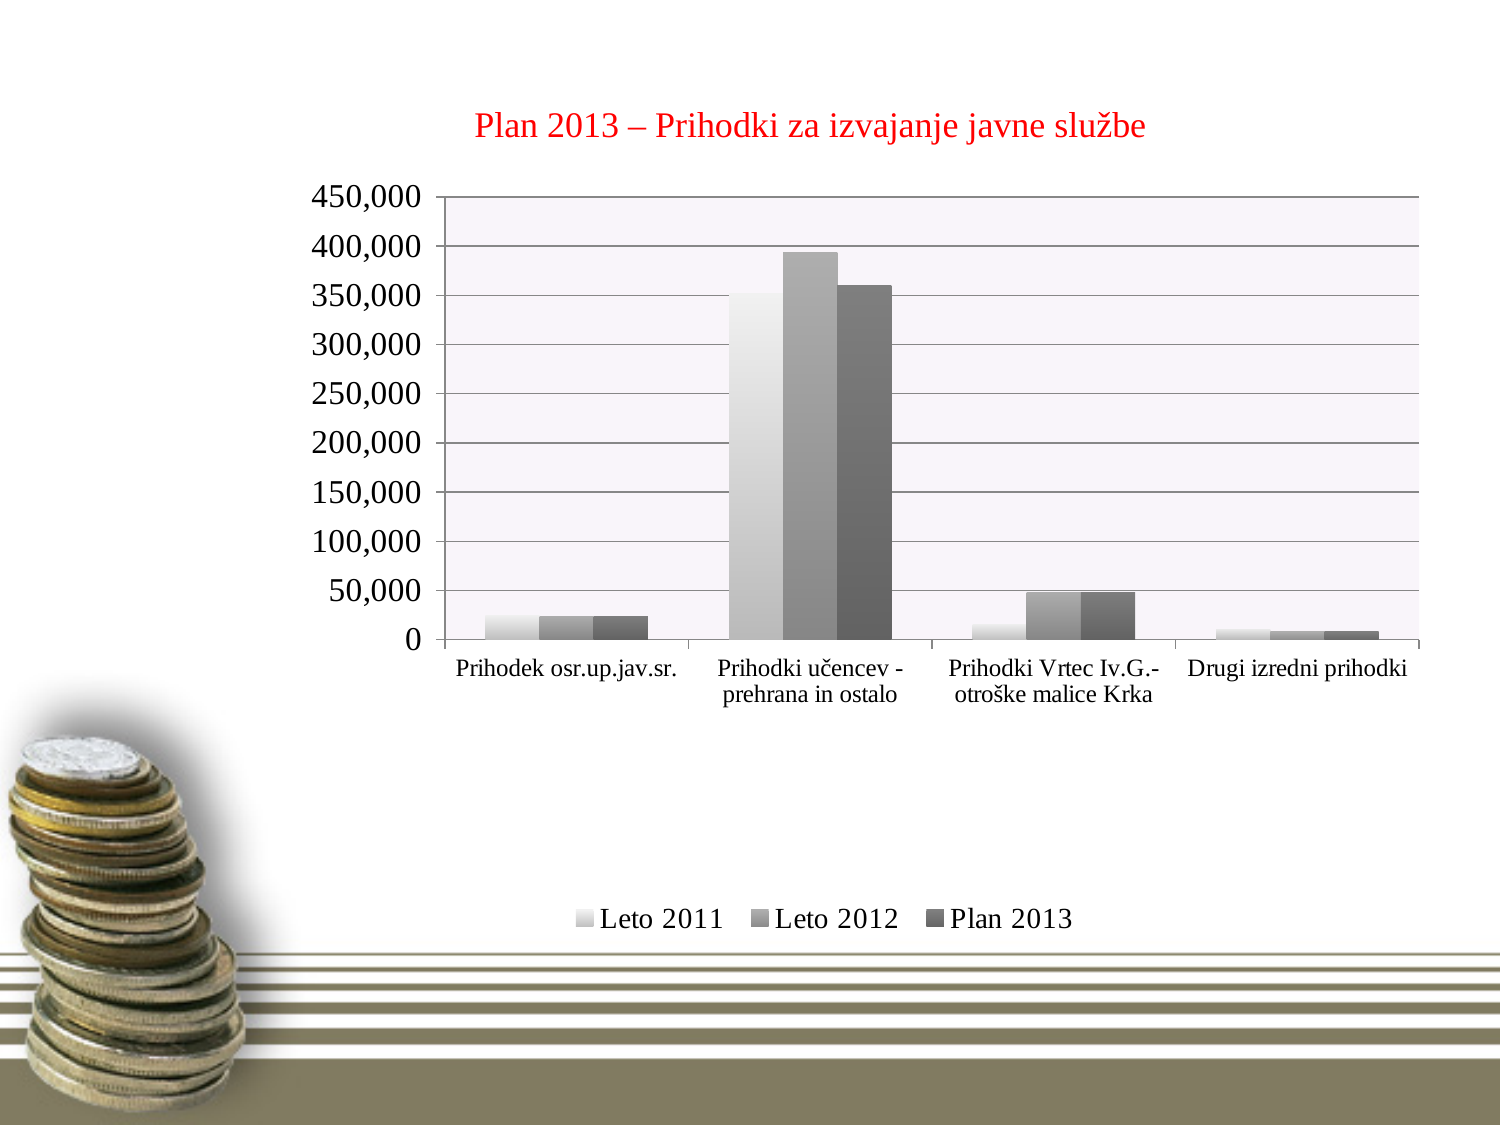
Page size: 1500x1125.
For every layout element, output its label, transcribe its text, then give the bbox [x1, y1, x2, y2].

title Plan 2013 – Prihodki za izvajanje javne službe [234, 93, 1388, 174]
chart [187, 175, 1430, 950]
picture [0, 0, 1500, 1125]
